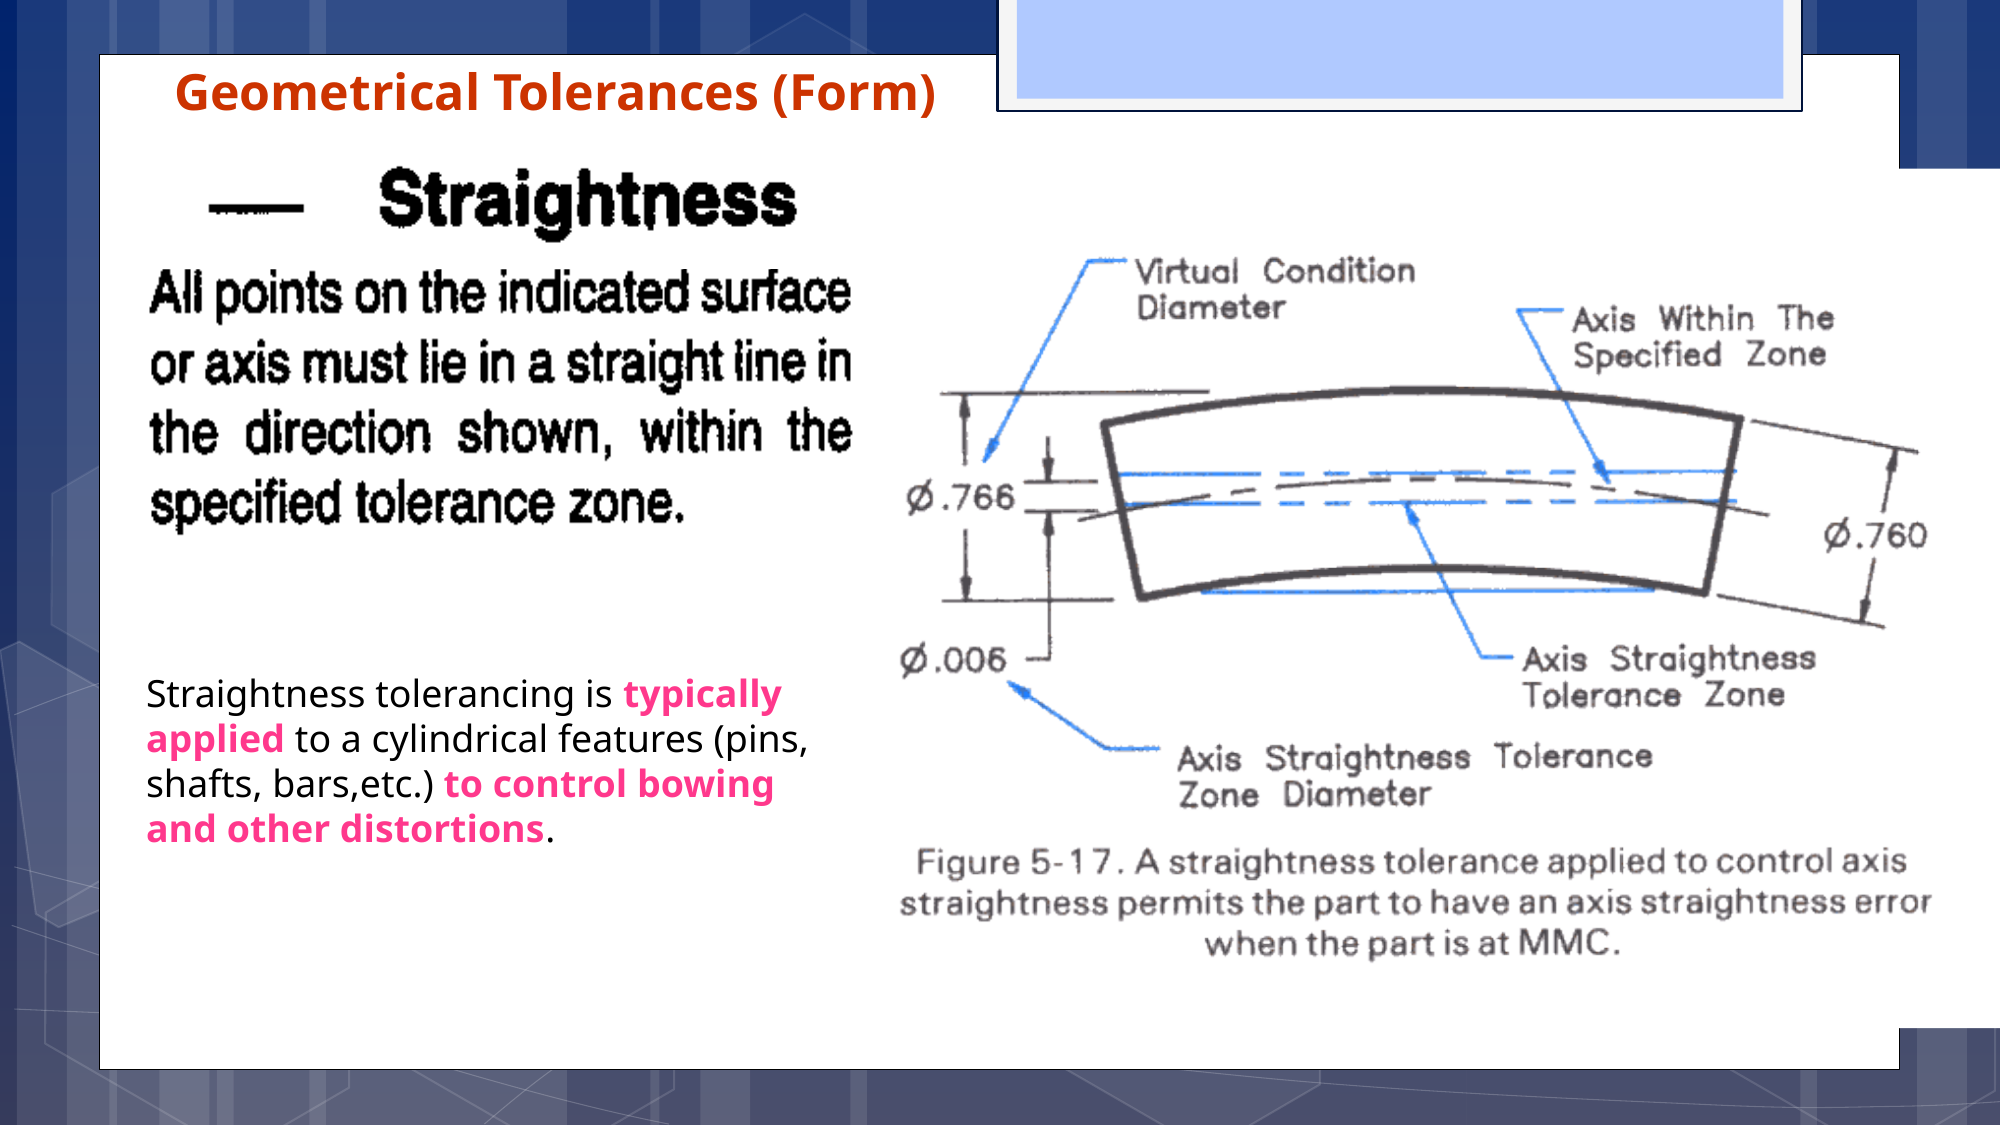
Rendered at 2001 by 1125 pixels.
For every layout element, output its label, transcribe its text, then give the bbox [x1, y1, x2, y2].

text_box Geometrical Tolerances (Form) [159, 53, 1360, 128]
text_box [936, 167, 2000, 1029]
text_box Straightness tolerancing is typically applied to a cylindrical features (pins, shafts, bars,etc.) to control bowing and other distortions. [131, 662, 857, 858]
picture [115, 127, 1973, 1006]
